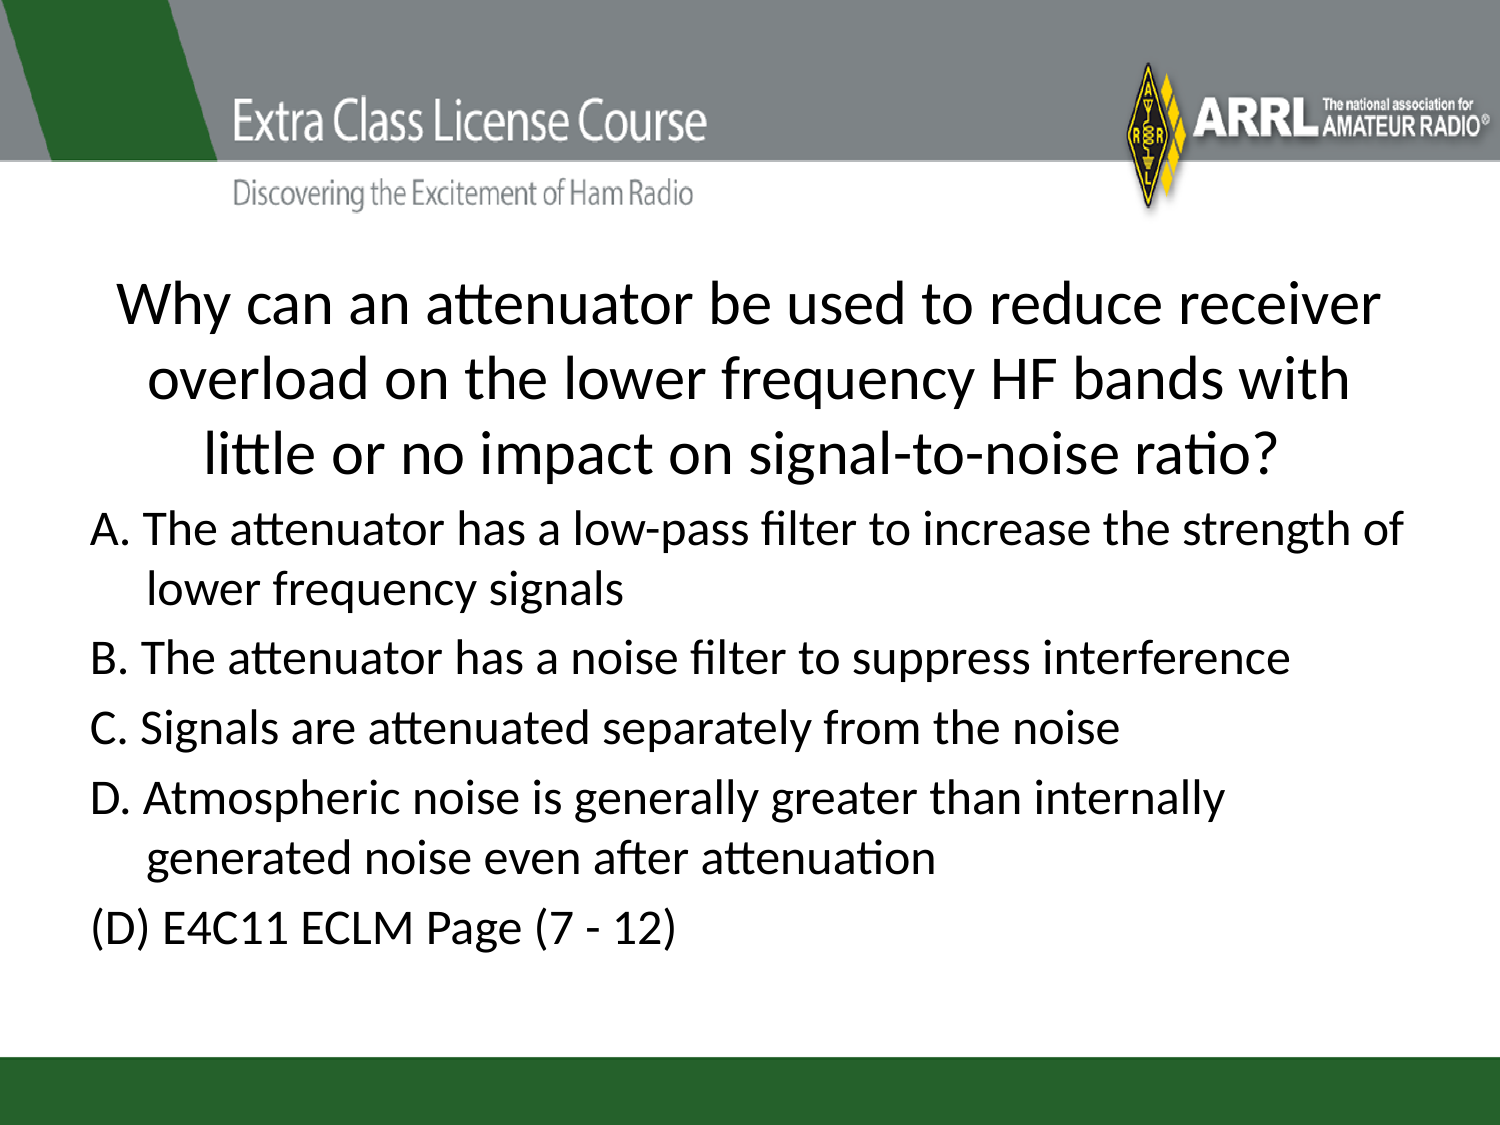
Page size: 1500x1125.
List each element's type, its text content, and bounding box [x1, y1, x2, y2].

list A. The attenuator has a low-pass filter to increase the strength of lower frequency signals B. The attenuator has a noise filter to suppress interference C. Signals are attenuated separately from the noise D. Atmospheric noise is generally greater than internally generated noise even after attenuation (D) E4C11 ECLM Page (7 - 12) [75, 487, 1425, 1005]
picture [0, 0, 1500, 1125]
title Why can an attenuator be used to reduce receiver overload on the lower frequency HF bands with little or no impact on signal-to-noise ratio? [75, 254, 1425, 435]
